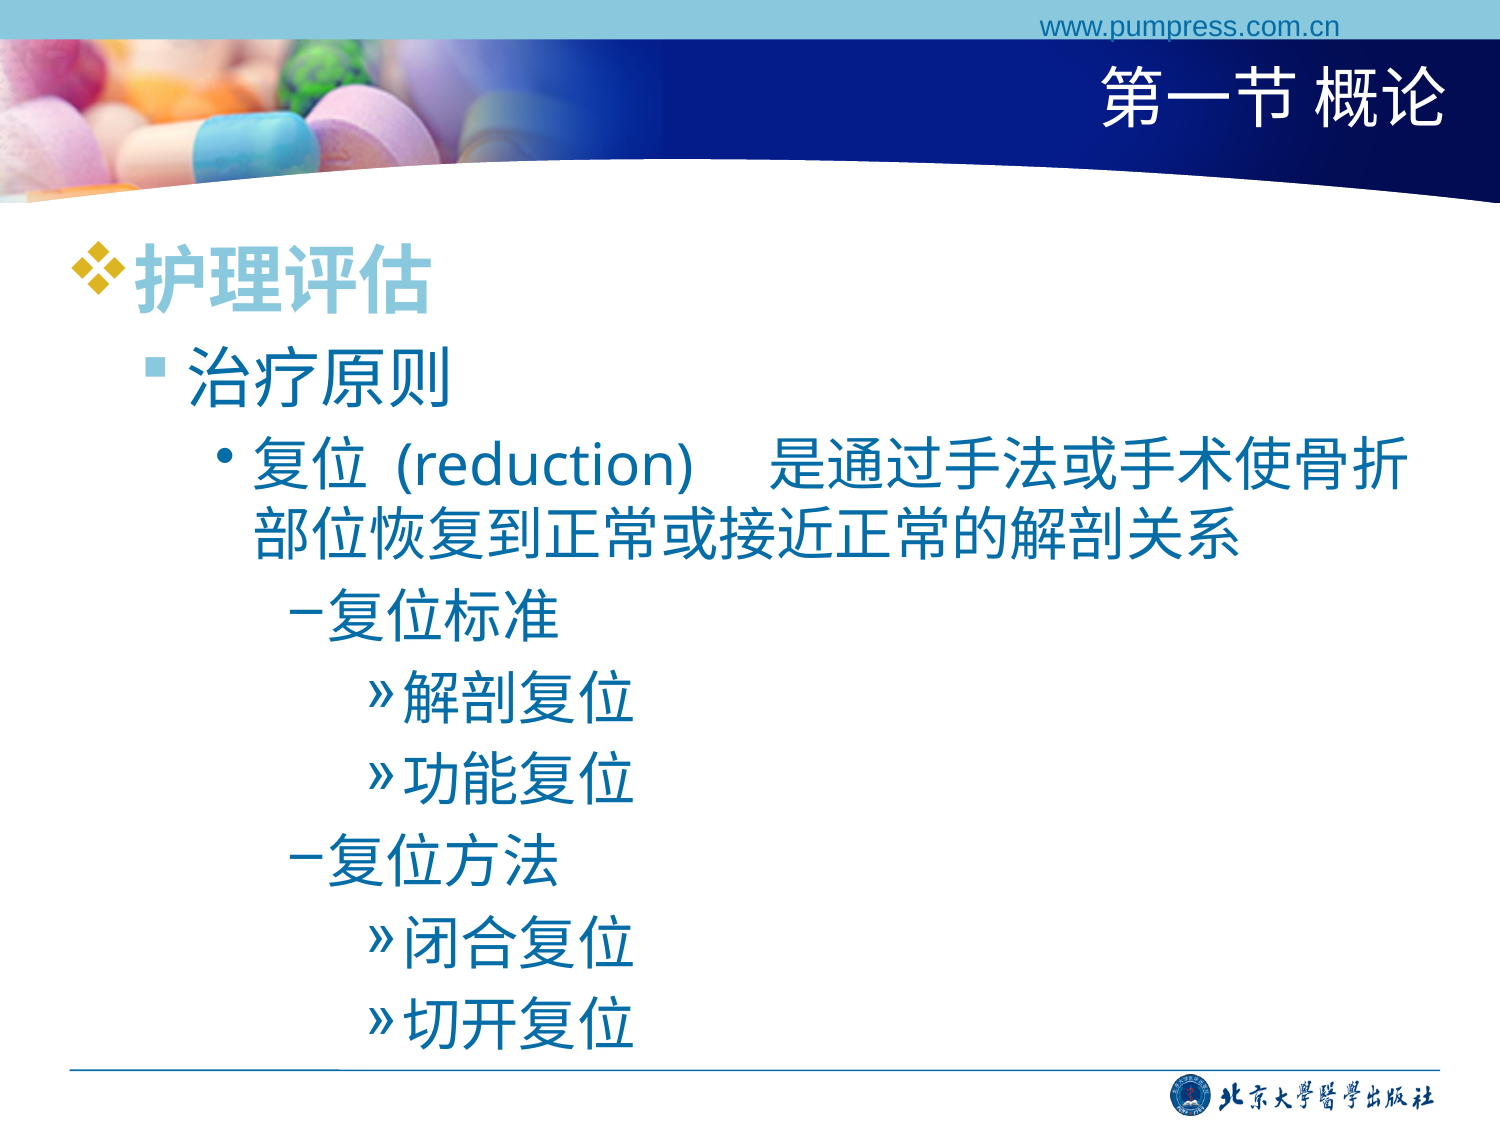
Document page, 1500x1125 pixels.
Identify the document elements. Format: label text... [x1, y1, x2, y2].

slide_number www.pumpress.com.cn [1025, 0, 1463, 38]
picture [1170, 1074, 1436, 1118]
title 第一节 概论 [137, 49, 1463, 143]
picture [0, 40, 1500, 203]
list 护理评估 治疗原则 复位 (reduction) 是通过手法或手术使骨折部位恢复到正常或接近正常的解剖关系 复位标准 解剖复位 功能复位 复位方法 闭合复位 切开复位 [49, 224, 1463, 1026]
